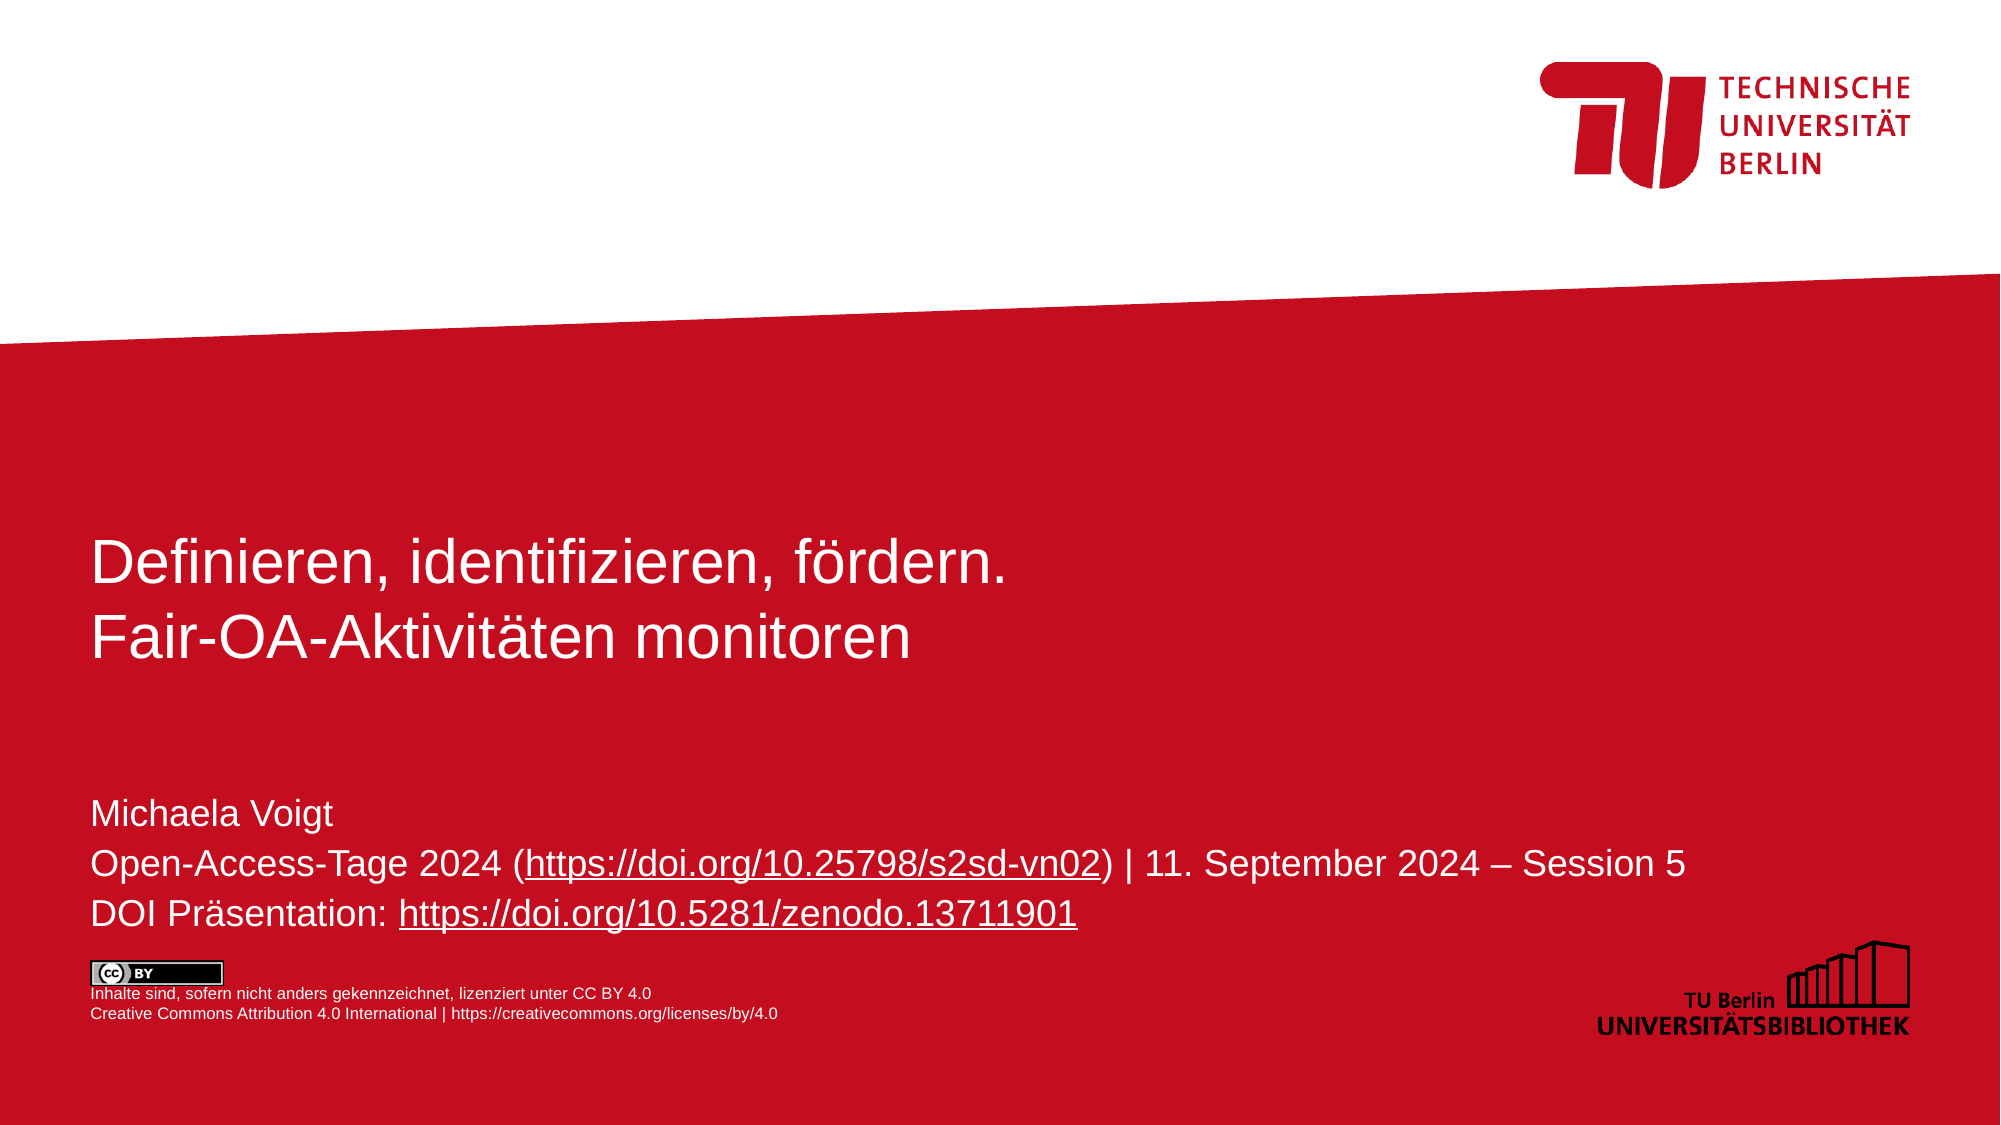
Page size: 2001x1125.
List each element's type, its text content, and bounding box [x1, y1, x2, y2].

text_box Inhalte sind, sofern nicht anders gekennzeichnet, lizenziert unter CC BY 4.0 Creative Commons Attribution 4.0 International | https://creativecommons.org/licenses/by/4.0 [90, 955, 1119, 1031]
picture [1598, 940, 1910, 1035]
title Definieren, identifizieren, fördern. Fair-OA-Aktivitäten monitoren [90, 521, 1457, 710]
picture [90, 960, 224, 986]
picture [1540, 62, 1910, 189]
text_box Michaela Voigt Open-Access-Tage 2024 (https://doi.org/10.25798/s2sd-vn02) | 11. September 2024 – Session 5 DOI Präsentation: https://doi.org/10.5281/zenodo.13711901 [90, 783, 1716, 934]
